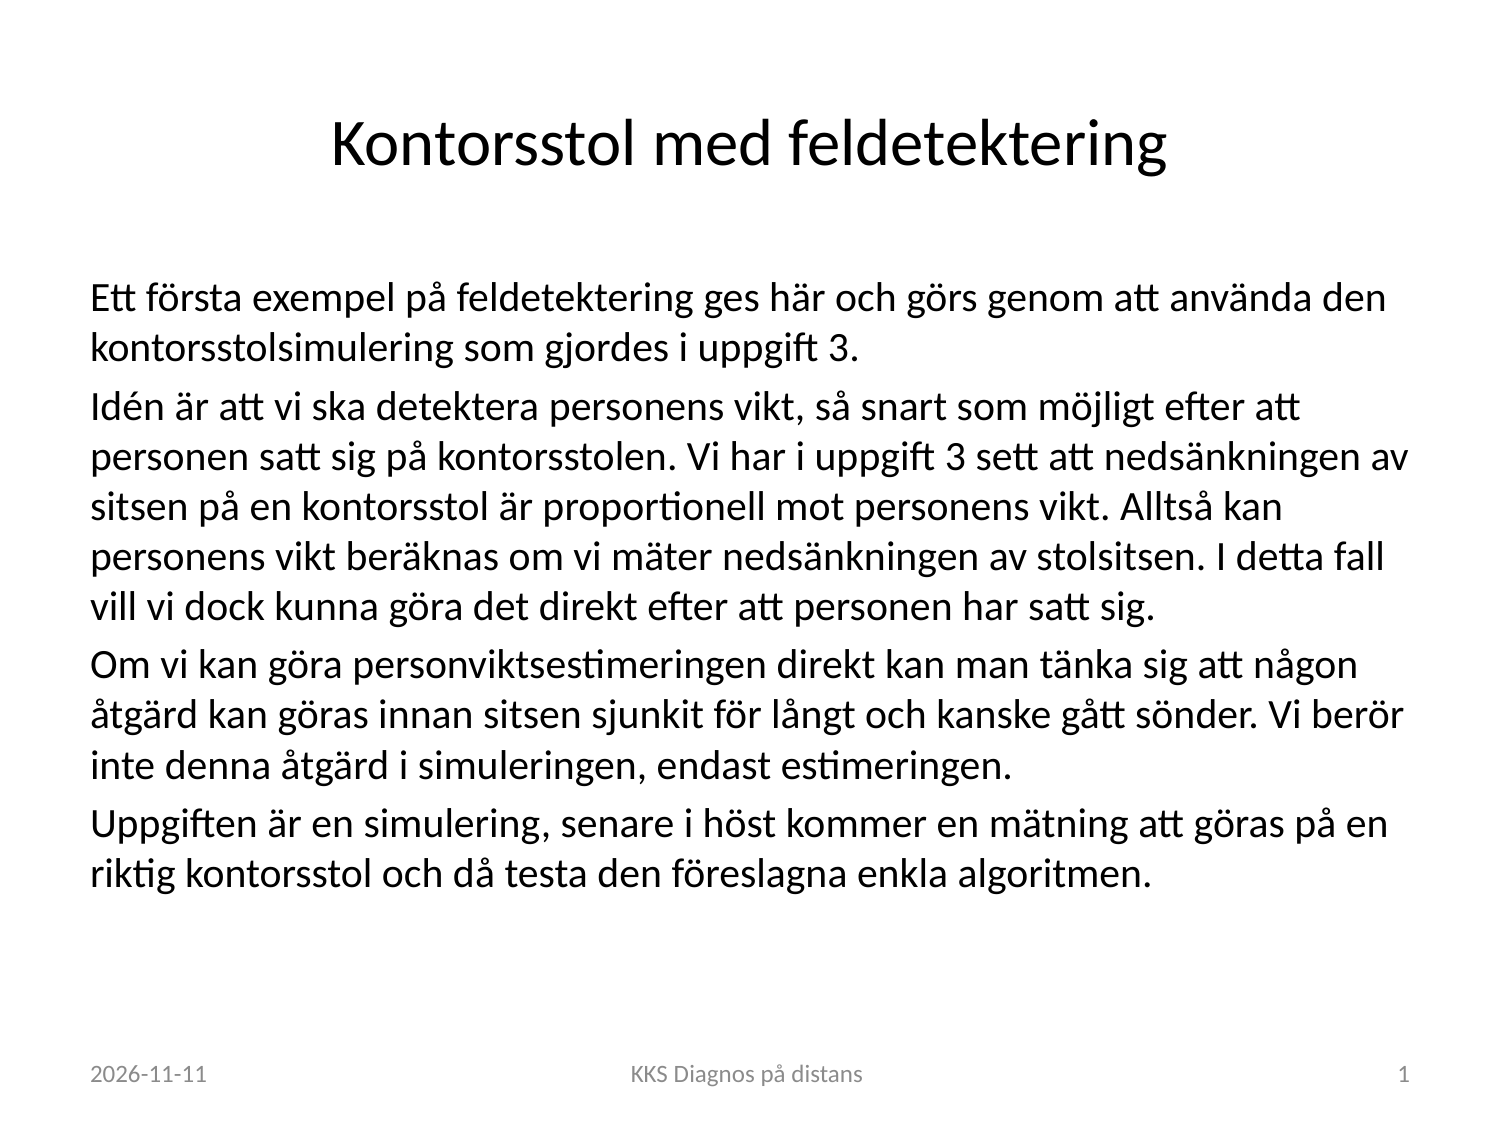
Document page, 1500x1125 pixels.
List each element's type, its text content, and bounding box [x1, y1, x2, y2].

list Ett första exempel på feldetektering ges här och görs genom att använda den kontorsstolsimulering som gjordes i uppgift 3. Idén är att vi ska detektera personens vikt, så snart som möjligt efter att personen satt sig på kontorsstolen. Vi har i uppgift 3 sett att nedsänkningen av sitsen på en kontorsstol är proportionell mot personens vikt. Alltså kan personens vikt beräknas om vi mäter nedsänkningen av stolsitsen. I detta fall vill vi dock kunna göra det direkt efter att personen har satt sig. Om vi kan göra personviktsestimeringen direkt kan man tänka sig att någon åtgärd kan göras innan sitsen sjunkit för långt och kanske gått sönder. Vi berör inte denna åtgärd i simuleringen, endast estimeringen. Uppgiften är en simulering, senare i höst kommer en mätning att göras på en riktig kontorsstol och då testa den föreslagna enkla algoritmen. [75, 262, 1425, 1005]
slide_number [75, 1042, 425, 1103]
title Kontorsstol med feldetektering [75, 45, 1425, 233]
slide_number 1 [1074, 1042, 1425, 1103]
footer KKS Diagnos på distans [512, 1042, 988, 1103]
